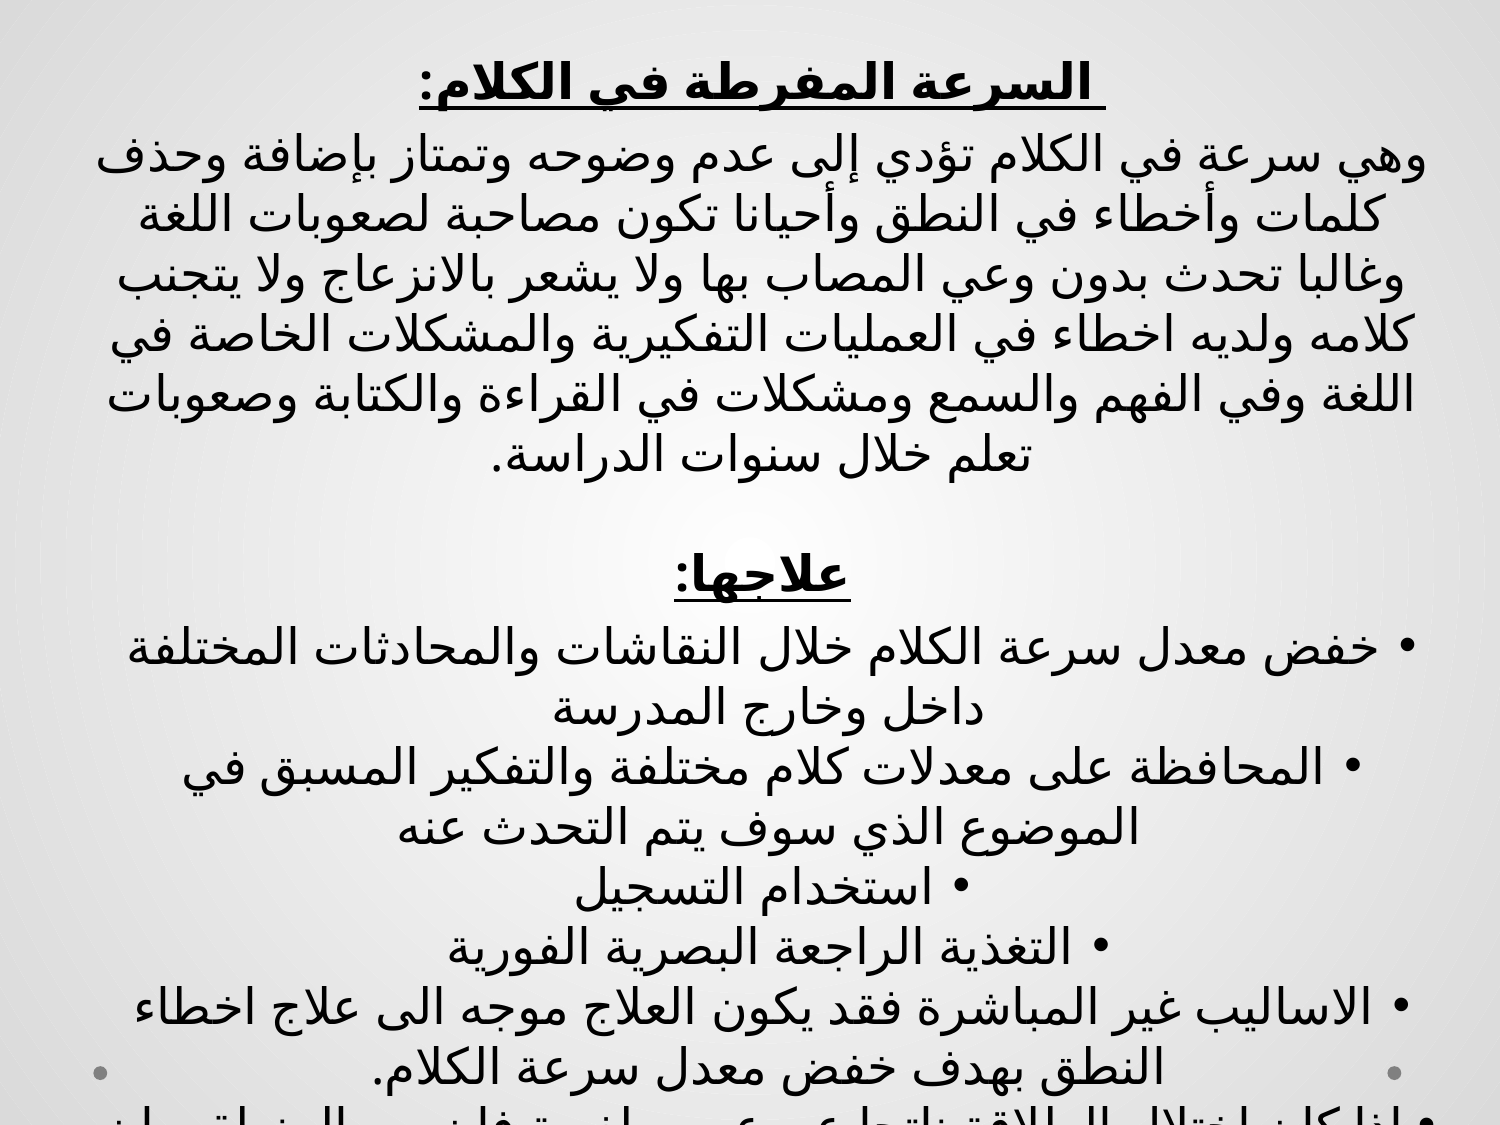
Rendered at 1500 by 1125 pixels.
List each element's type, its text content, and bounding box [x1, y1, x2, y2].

text_box السرعة المفرطة في الكلام: وهي سرعة في الكلام تؤدي إلى عدم وضوحه وتمتاز بإضافة وحذف كلمات وأخطاء في النطق وأحيانا تكون مصاحبة لصعوبات اللغة وغالبا تحدث بدون وعي المصاب بها ولا يشعر بالانزعاج ولا يتجنب كلامه ولديه اخطاء في العمليات التفكيرية والمشكلات الخاصة في اللغة وفي الفهم والسمع ومشكلات في القراءة والكتابة وصعوبات تعلم خلال سنوات الدراسة. علاجها: خفض معدل سرعة الكلام خلال النقاشات والمحادثات المختلفة داخل وخارج المدرسة المحافظة على معدلات كلام مختلفة والتفكير المسبق في الموضوع الذي سوف يتم التحدث عنه استخدام التسجيل التغذية الراجعة البصرية الفورية الاساليب غير المباشرة فقد يكون العلاج موجه الى علاج اخطاء النطق بهدف خفض معدل سرعة الكلام. إذا كان اختلال الطلاقة ناتجا عن عيوب لغوية فإن من المنطقي ان تعالج عيوب اللغة. [75, 42, 1450, 1125]
